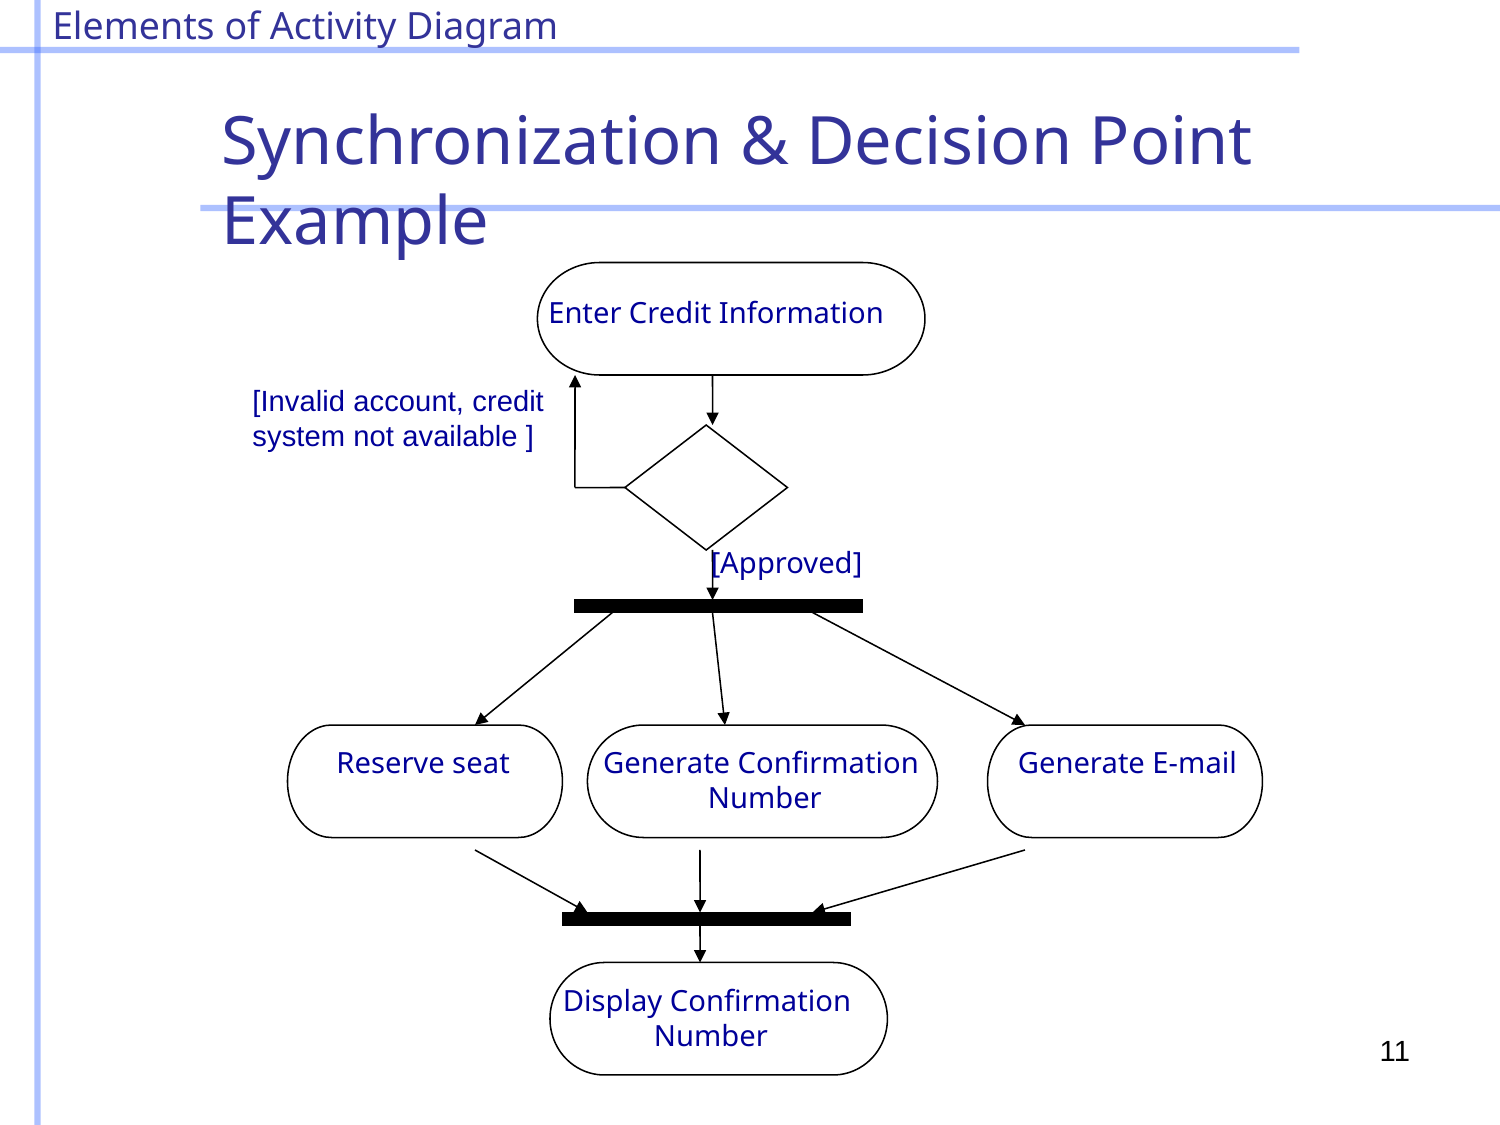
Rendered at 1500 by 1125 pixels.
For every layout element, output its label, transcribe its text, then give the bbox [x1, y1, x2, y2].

text_box Display Confirmation Number [548, 974, 570, 1060]
text_box [706, 376, 719, 425]
text_box [Approved] [696, 537, 878, 588]
text_box Generate Confirmation Number [588, 737, 607, 768]
text_box [287, 725, 563, 838]
text_box [562, 912, 699, 925]
text_box [625, 425, 788, 543]
text_box [537, 262, 925, 376]
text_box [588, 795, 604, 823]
text_box [693, 849, 707, 913]
text_box [474, 613, 612, 725]
text_box [574, 599, 863, 613]
text_box [706, 588, 719, 599]
text_box [297, 380, 328, 442]
slide_number 11 [1074, 1024, 1426, 1103]
text_box [987, 725, 1263, 838]
text_box [693, 913, 707, 962]
text_box [701, 912, 850, 925]
text_box [812, 849, 1025, 915]
text_box [474, 849, 588, 913]
text_box [812, 612, 1025, 725]
text_box [587, 725, 938, 838]
text_box [712, 612, 730, 725]
text_box Generate Confirmation Number [918, 737, 942, 823]
text_box [Invalid account, credit system not available ] [237, 375, 600, 510]
text_box Enter Credit Information [533, 287, 547, 338]
text_box Elements of Activity Diagram [37, 0, 1267, 55]
text_box [549, 962, 888, 1075]
text_box [568, 375, 582, 488]
text_box Synchronization & Decision Point Example [206, 90, 1500, 265]
